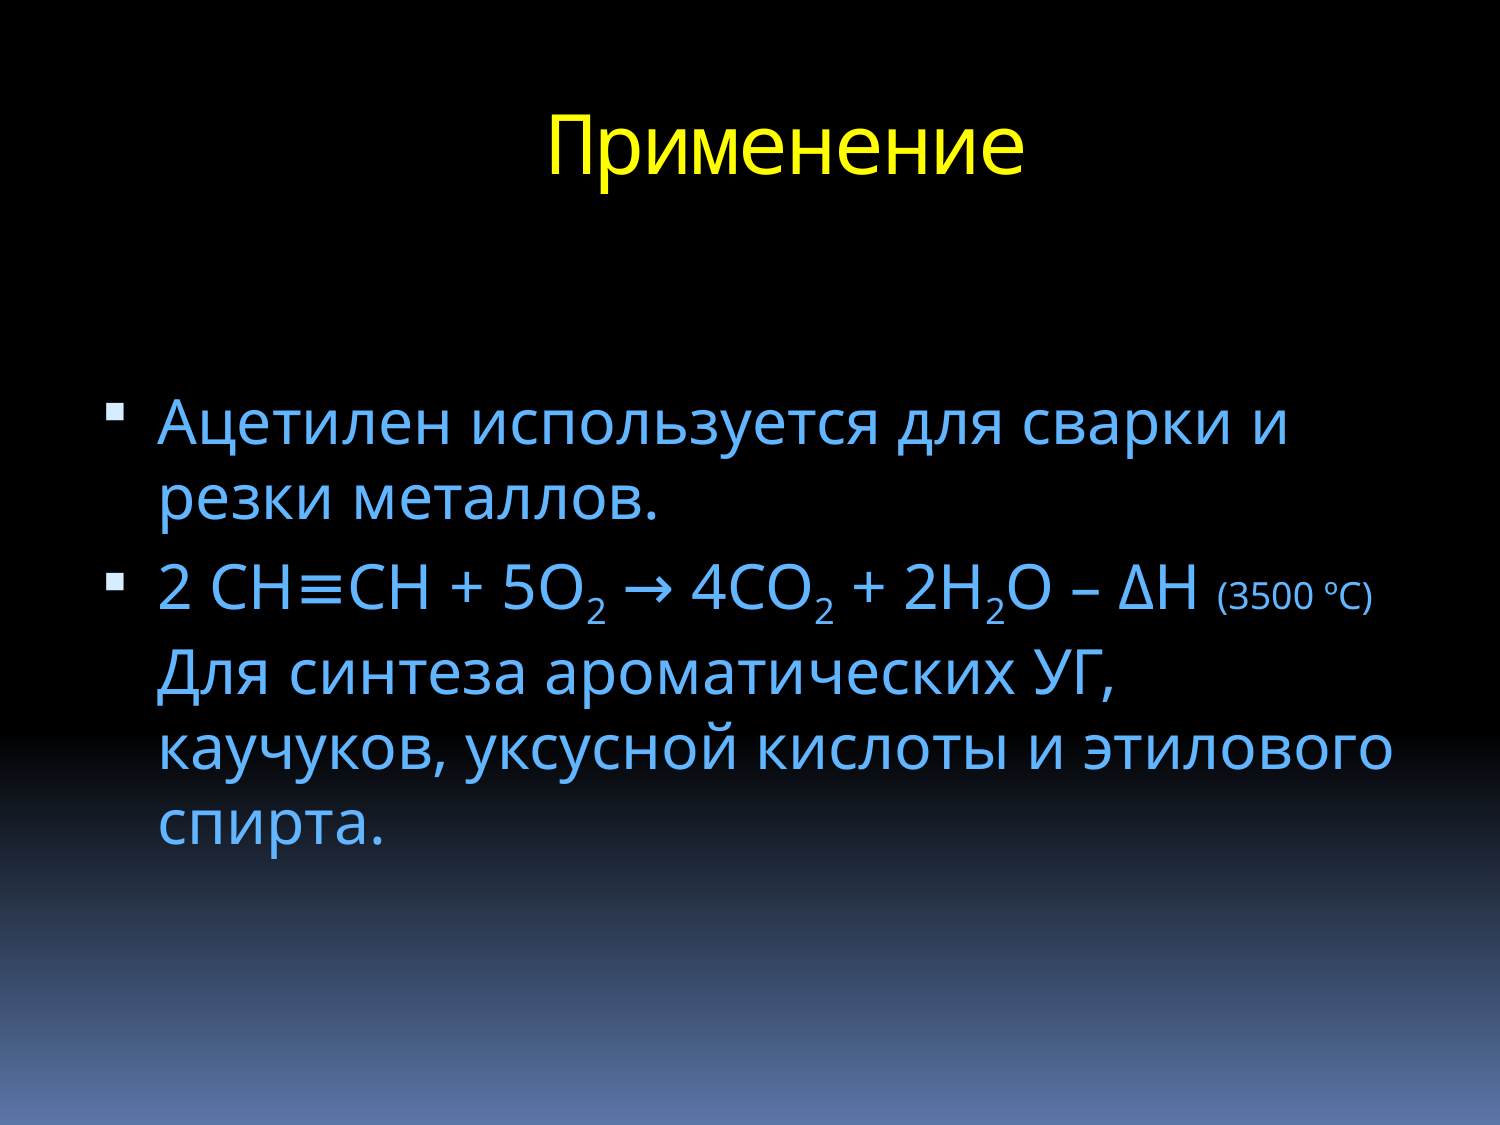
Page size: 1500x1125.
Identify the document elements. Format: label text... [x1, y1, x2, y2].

list Ацетилен используется для сварки и резки металлов. 2 CH≡CH + 5O2 → 4CO2 + 2H2O – ΔH (3500 ºС) Для синтеза ароматических УГ, каучуков, уксусной кислоты и этилового спирта. [74, 374, 1426, 1036]
title Применение [150, 84, 1425, 235]
